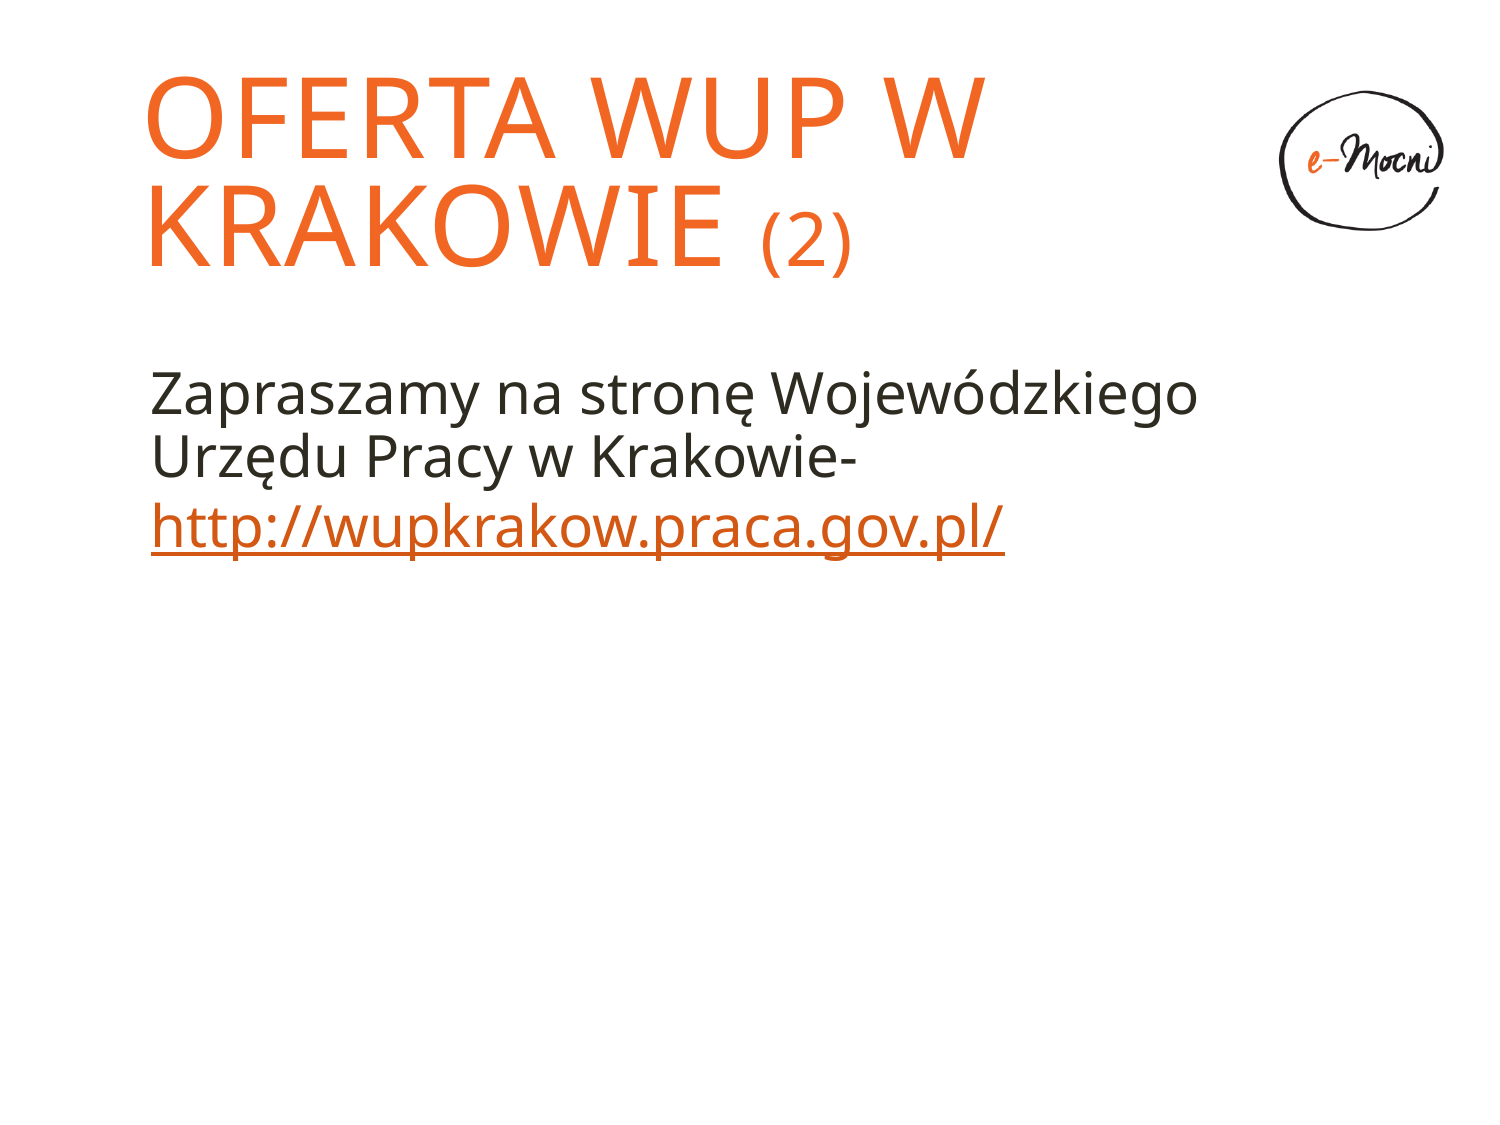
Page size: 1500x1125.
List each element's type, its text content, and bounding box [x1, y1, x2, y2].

picture [1222, 76, 1500, 244]
list Zapraszamy na stronę Wojewódzkiego Urzędu Pracy w Krakowie- http://wupkrakow.praca.gov.pl/ [143, 357, 1377, 973]
title Oferta wup w Krakowie (2) [126, 64, 1377, 296]
